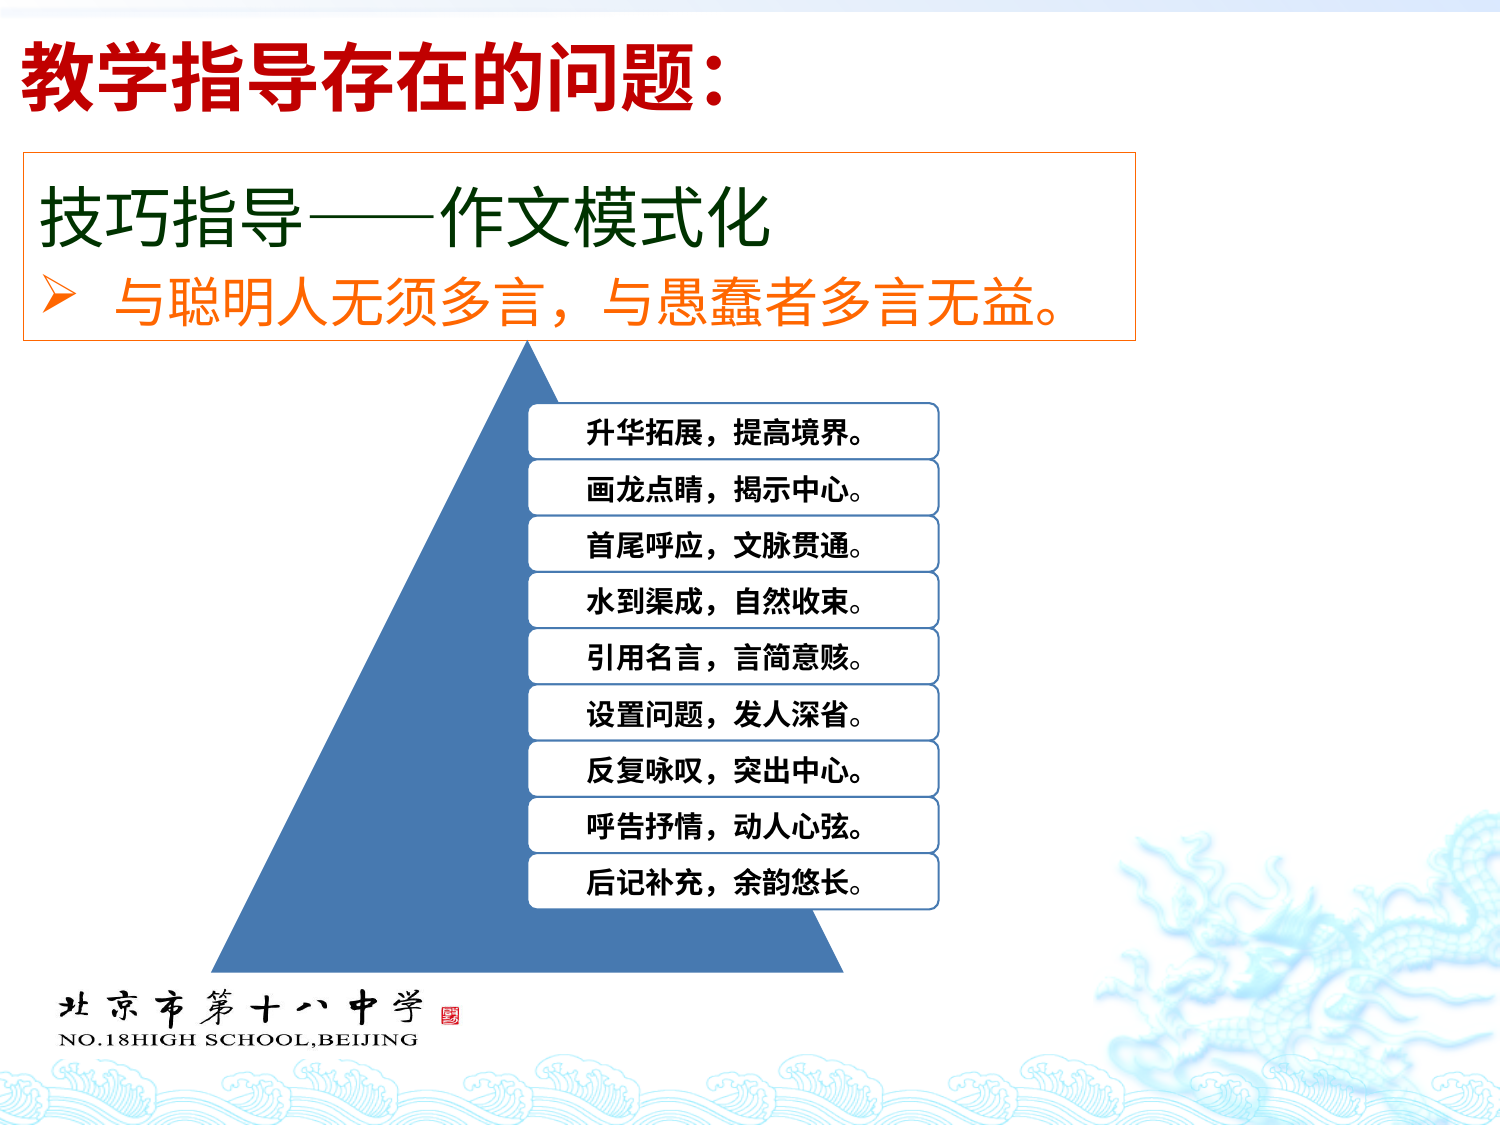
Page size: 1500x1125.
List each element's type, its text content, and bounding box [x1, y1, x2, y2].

text_box 技巧指导——作文模式化 与聪明人无须多言，与愚蠢者多言无益。 [23, 152, 1136, 341]
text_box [210, 339, 1208, 974]
picture [0, 984, 516, 1059]
text_box 教学指导存在的问题： [5, 23, 785, 129]
